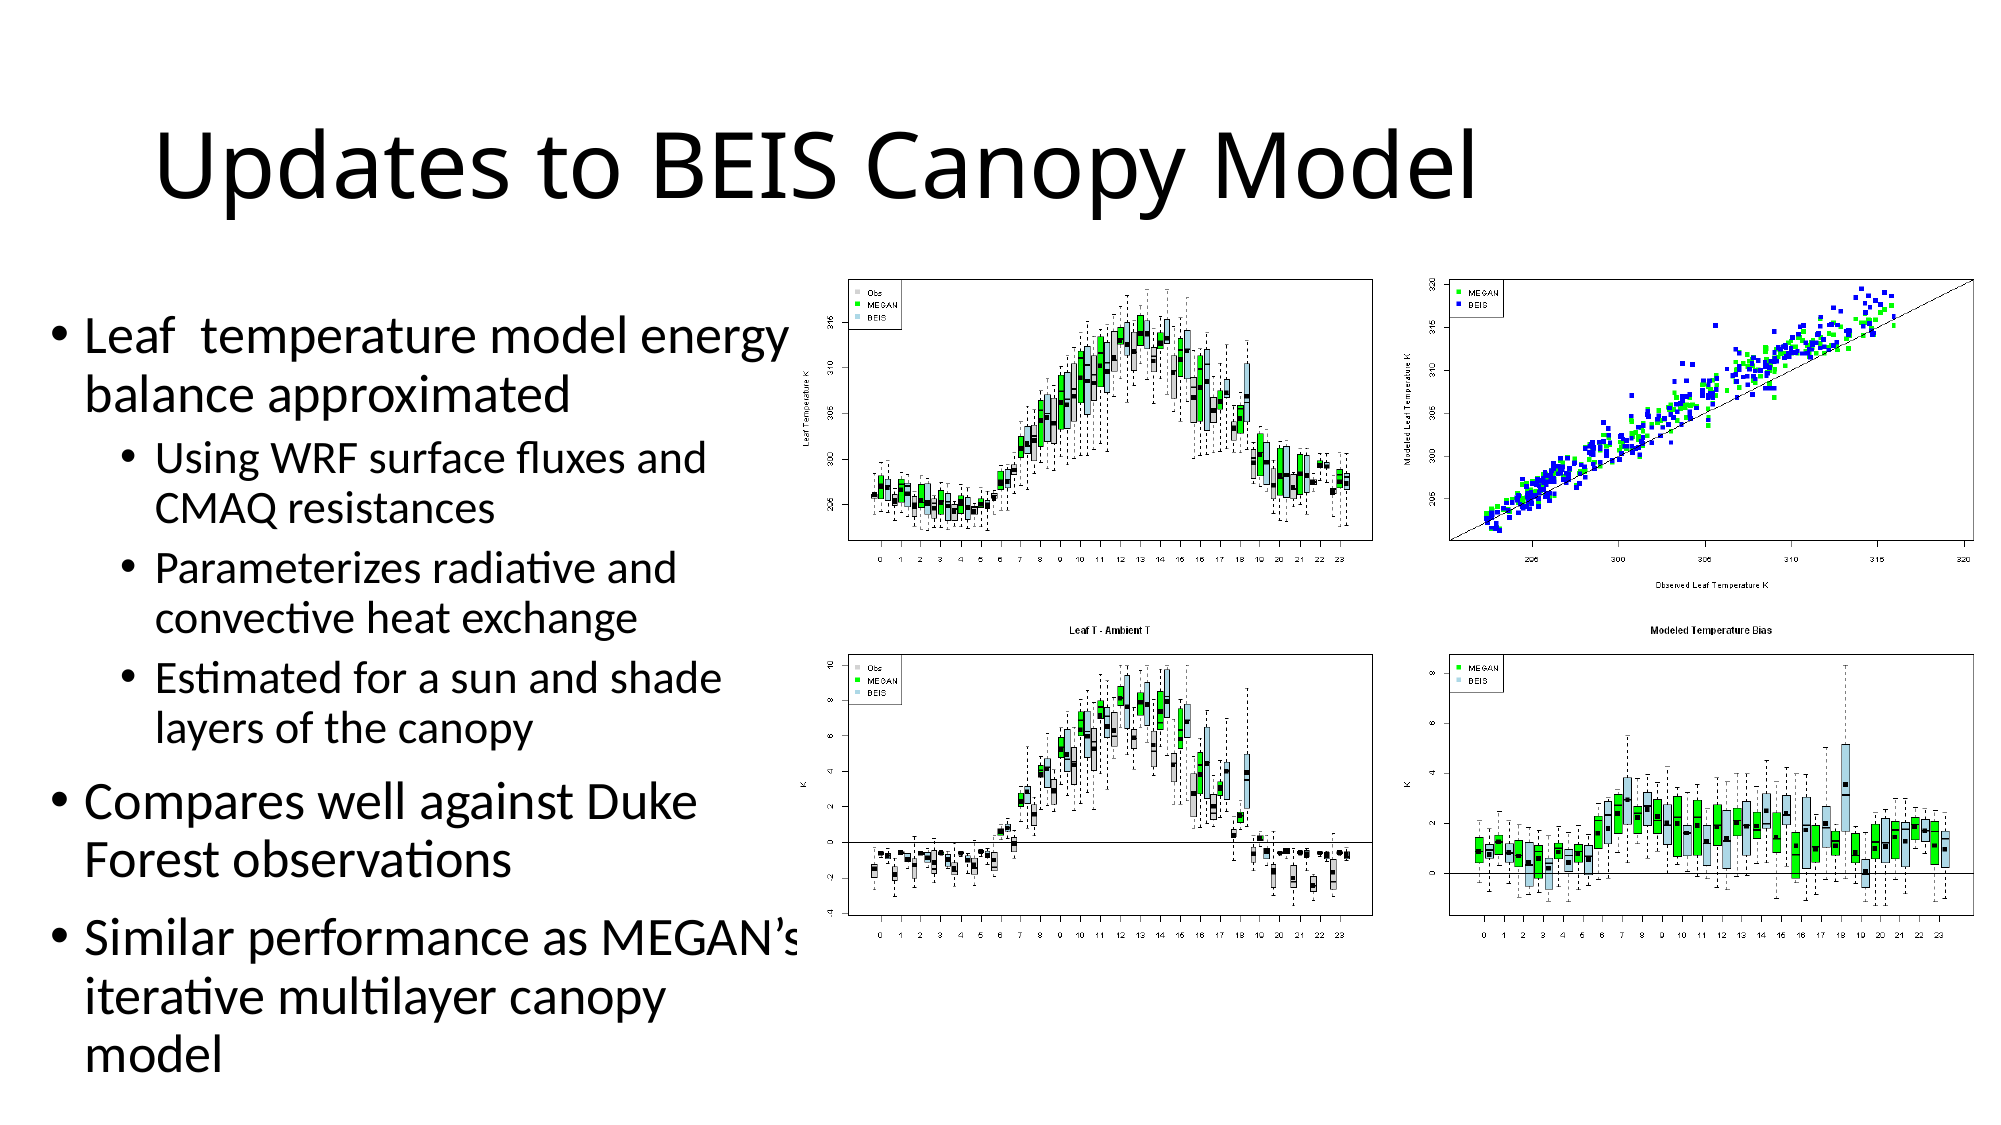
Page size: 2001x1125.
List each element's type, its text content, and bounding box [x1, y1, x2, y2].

picture [797, 228, 2000, 979]
title Updates to BEIS Canopy Model [137, 59, 1863, 278]
list Leaf temperature model energy balance approximated Using WRF surface fluxes and CMAQ resistances Parameterizes radiative and convective heat exchange Estimated for a sun and shade layers of the canopy Compares well against Duke Forest observations Similar performance as MEGAN’s iterative multilayer canopy model [35, 299, 830, 1097]
